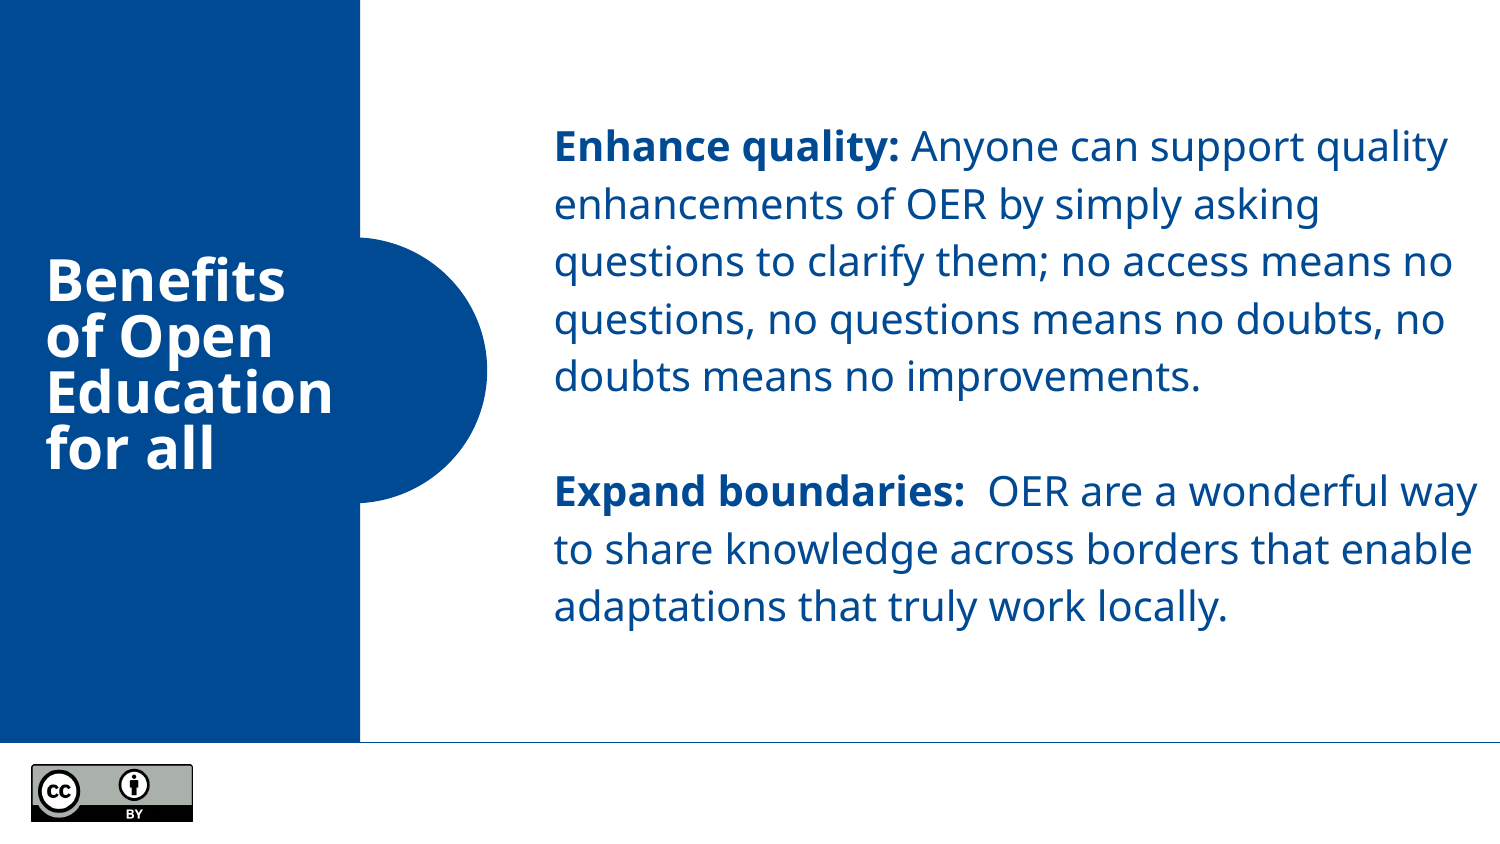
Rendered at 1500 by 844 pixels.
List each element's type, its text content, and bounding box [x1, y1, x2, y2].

text_box [400, 245, 488, 495]
picture [31, 764, 193, 822]
text_box [317, 237, 389, 242]
text_box [308, 496, 397, 504]
text_box [0, 0, 361, 742]
text_box Benefits of Open Education for all [30, 242, 400, 496]
text_box [0, 750, 1500, 844]
text_box Enhance quality: Anyone can support quality enhancements of OER by simply asking questions to clarify them; no access means no questions, no questions means no doubts, no doubts means no improvements. Expand boundaries: OER are a wonderful way to share knowledge across borders that enable adaptations that truly work locally. [538, 97, 1500, 646]
